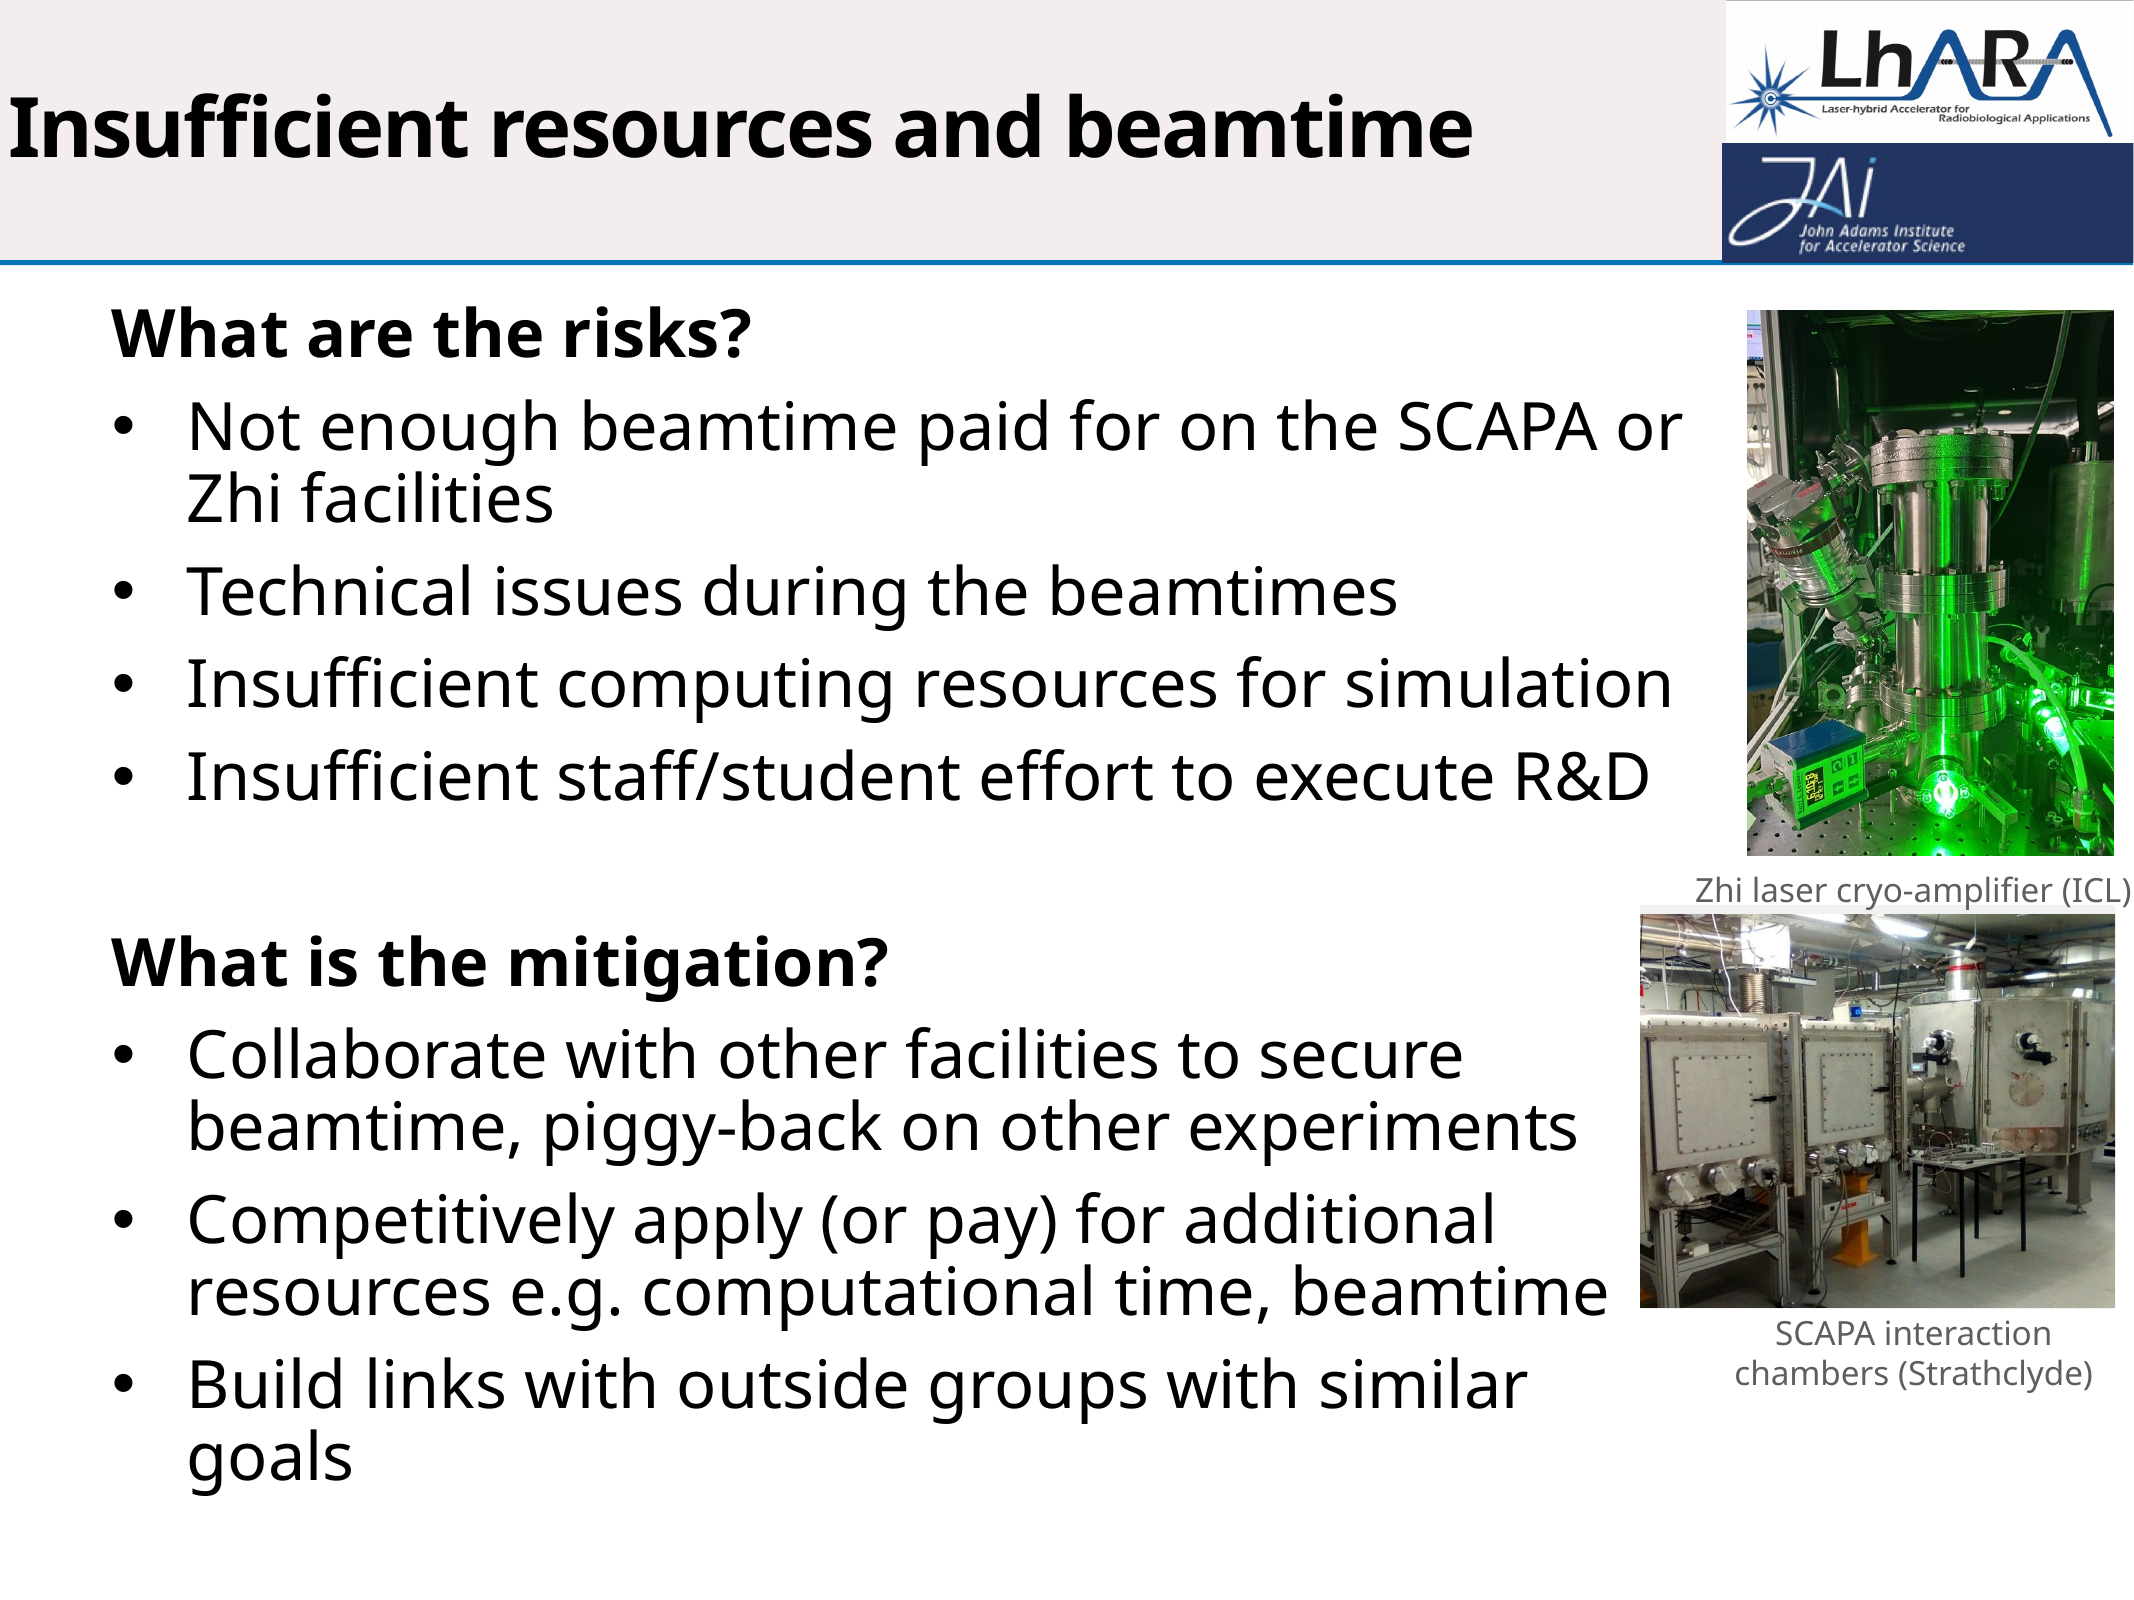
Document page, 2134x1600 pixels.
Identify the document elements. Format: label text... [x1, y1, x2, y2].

picture [1639, 905, 2116, 1309]
text_box What are the risks? Not enough beamtime paid for on the SCAPA or Zhi facilities Technical issues during the beamtimes Insufficient computing resources for simulation Insufficient staff/student effort to execute R&D What is the mitigation? Collaborate with other facilities to secure beamtime, piggy-back on other experiments Competitively apply (or pay) for additional resources e.g. computational time, beamtime Build links with outside groups with similar goals [103, 291, 1713, 1420]
text_box Zhi laser cryo-amplifier (ICL) [1686, 860, 2134, 918]
picture [1722, 0, 2134, 263]
title Insufficient resources and beamtime [0, 76, 1748, 245]
picture [1746, 310, 2115, 856]
text_box SCAPA interaction chambers (Strathclyde) [1712, 1309, 2116, 1401]
